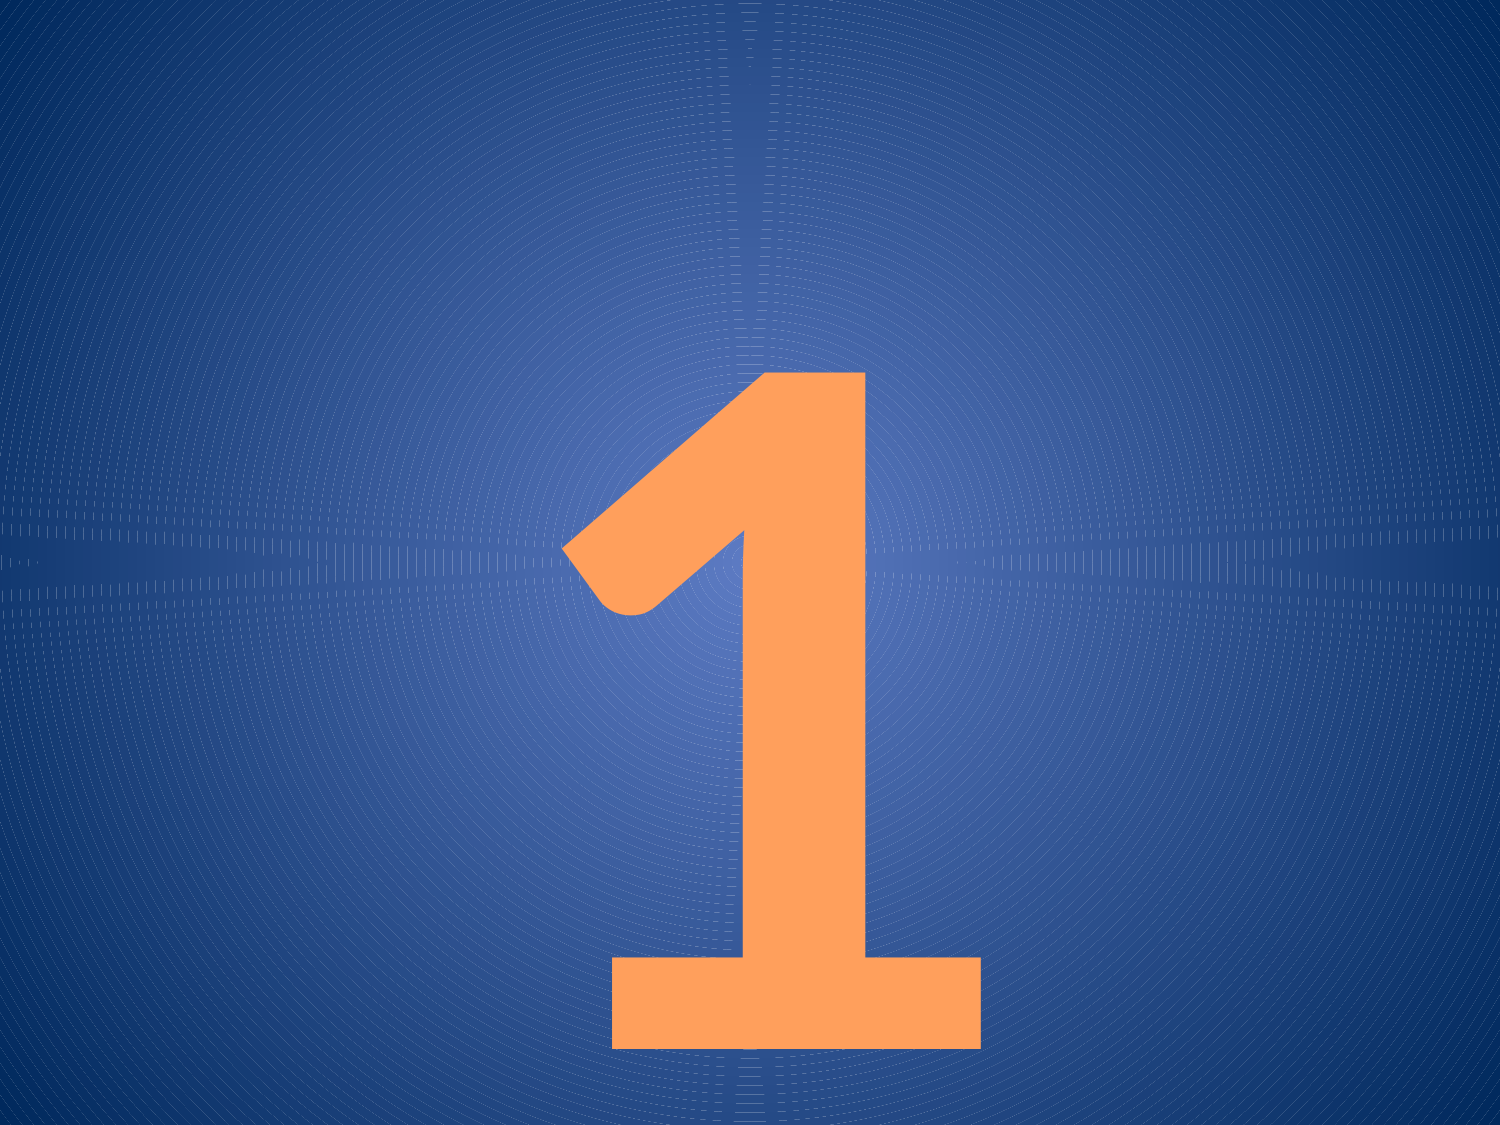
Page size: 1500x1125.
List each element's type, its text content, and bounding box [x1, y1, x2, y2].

text_box 1 [477, 0, 1036, 1125]
